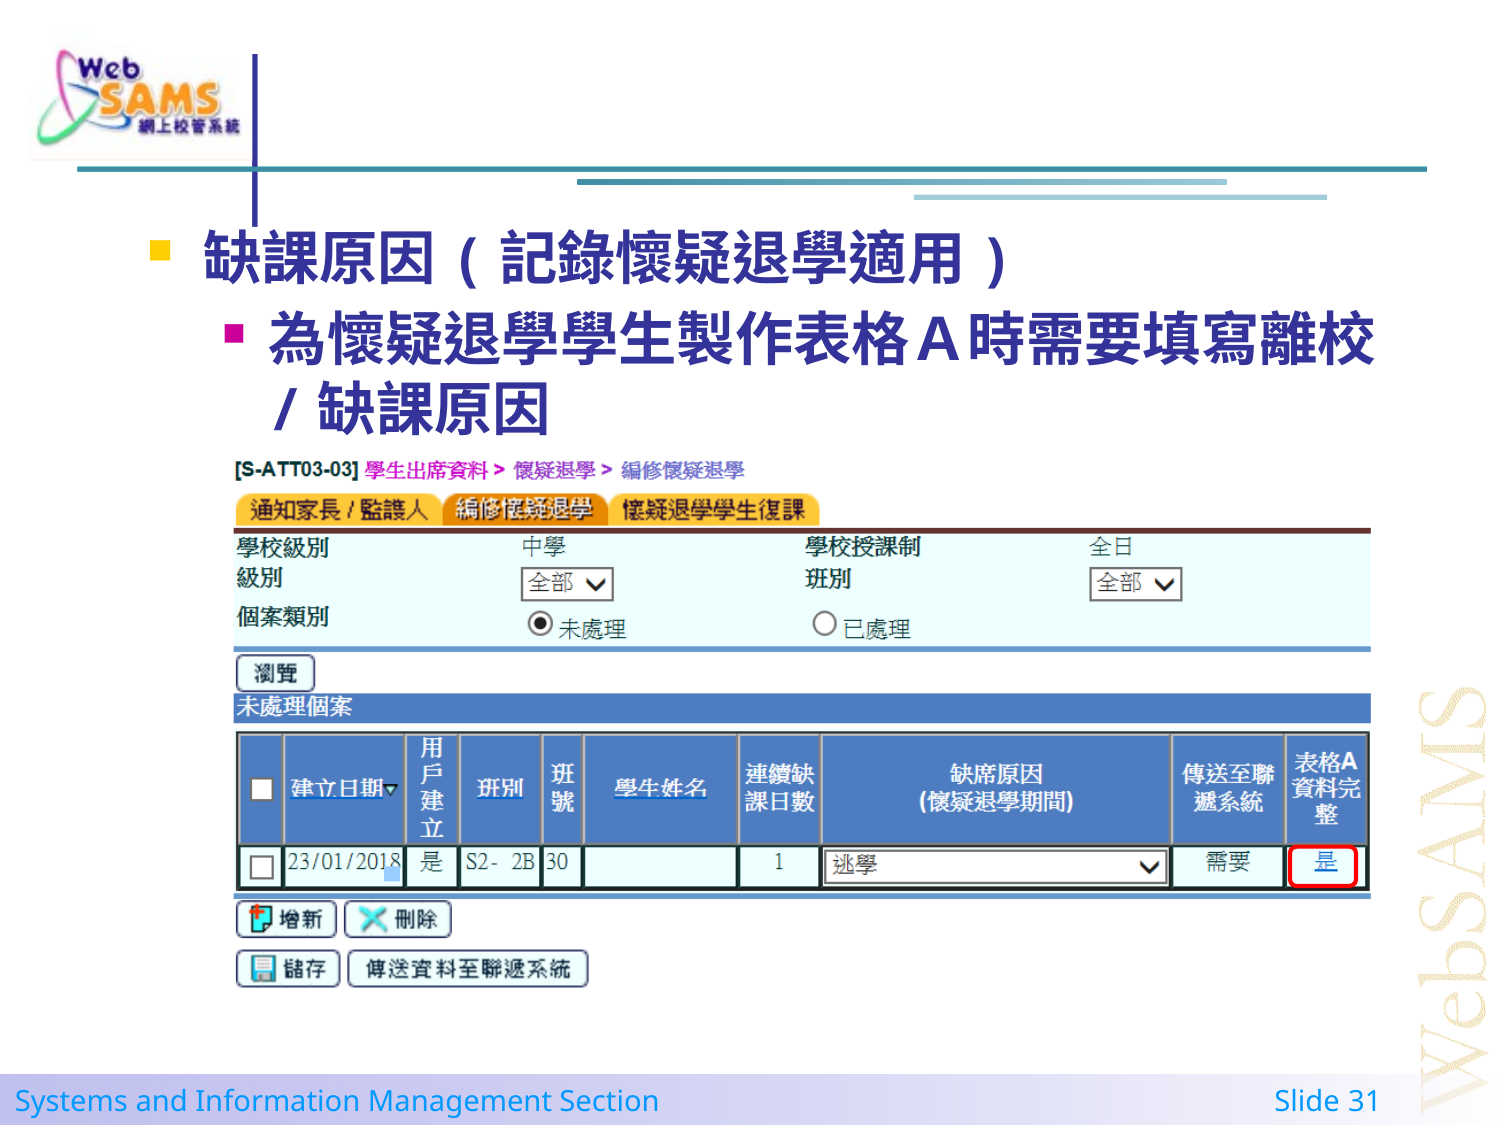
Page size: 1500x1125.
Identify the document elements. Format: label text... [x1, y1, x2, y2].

picture [228, 451, 1379, 992]
picture [27, 29, 253, 161]
list 缺課原因(記錄懷疑退學適用) 為懷疑退學學生製作表格Ａ時需要填寫離校/缺課原因 [132, 213, 1405, 991]
picture [1393, 679, 1500, 1074]
